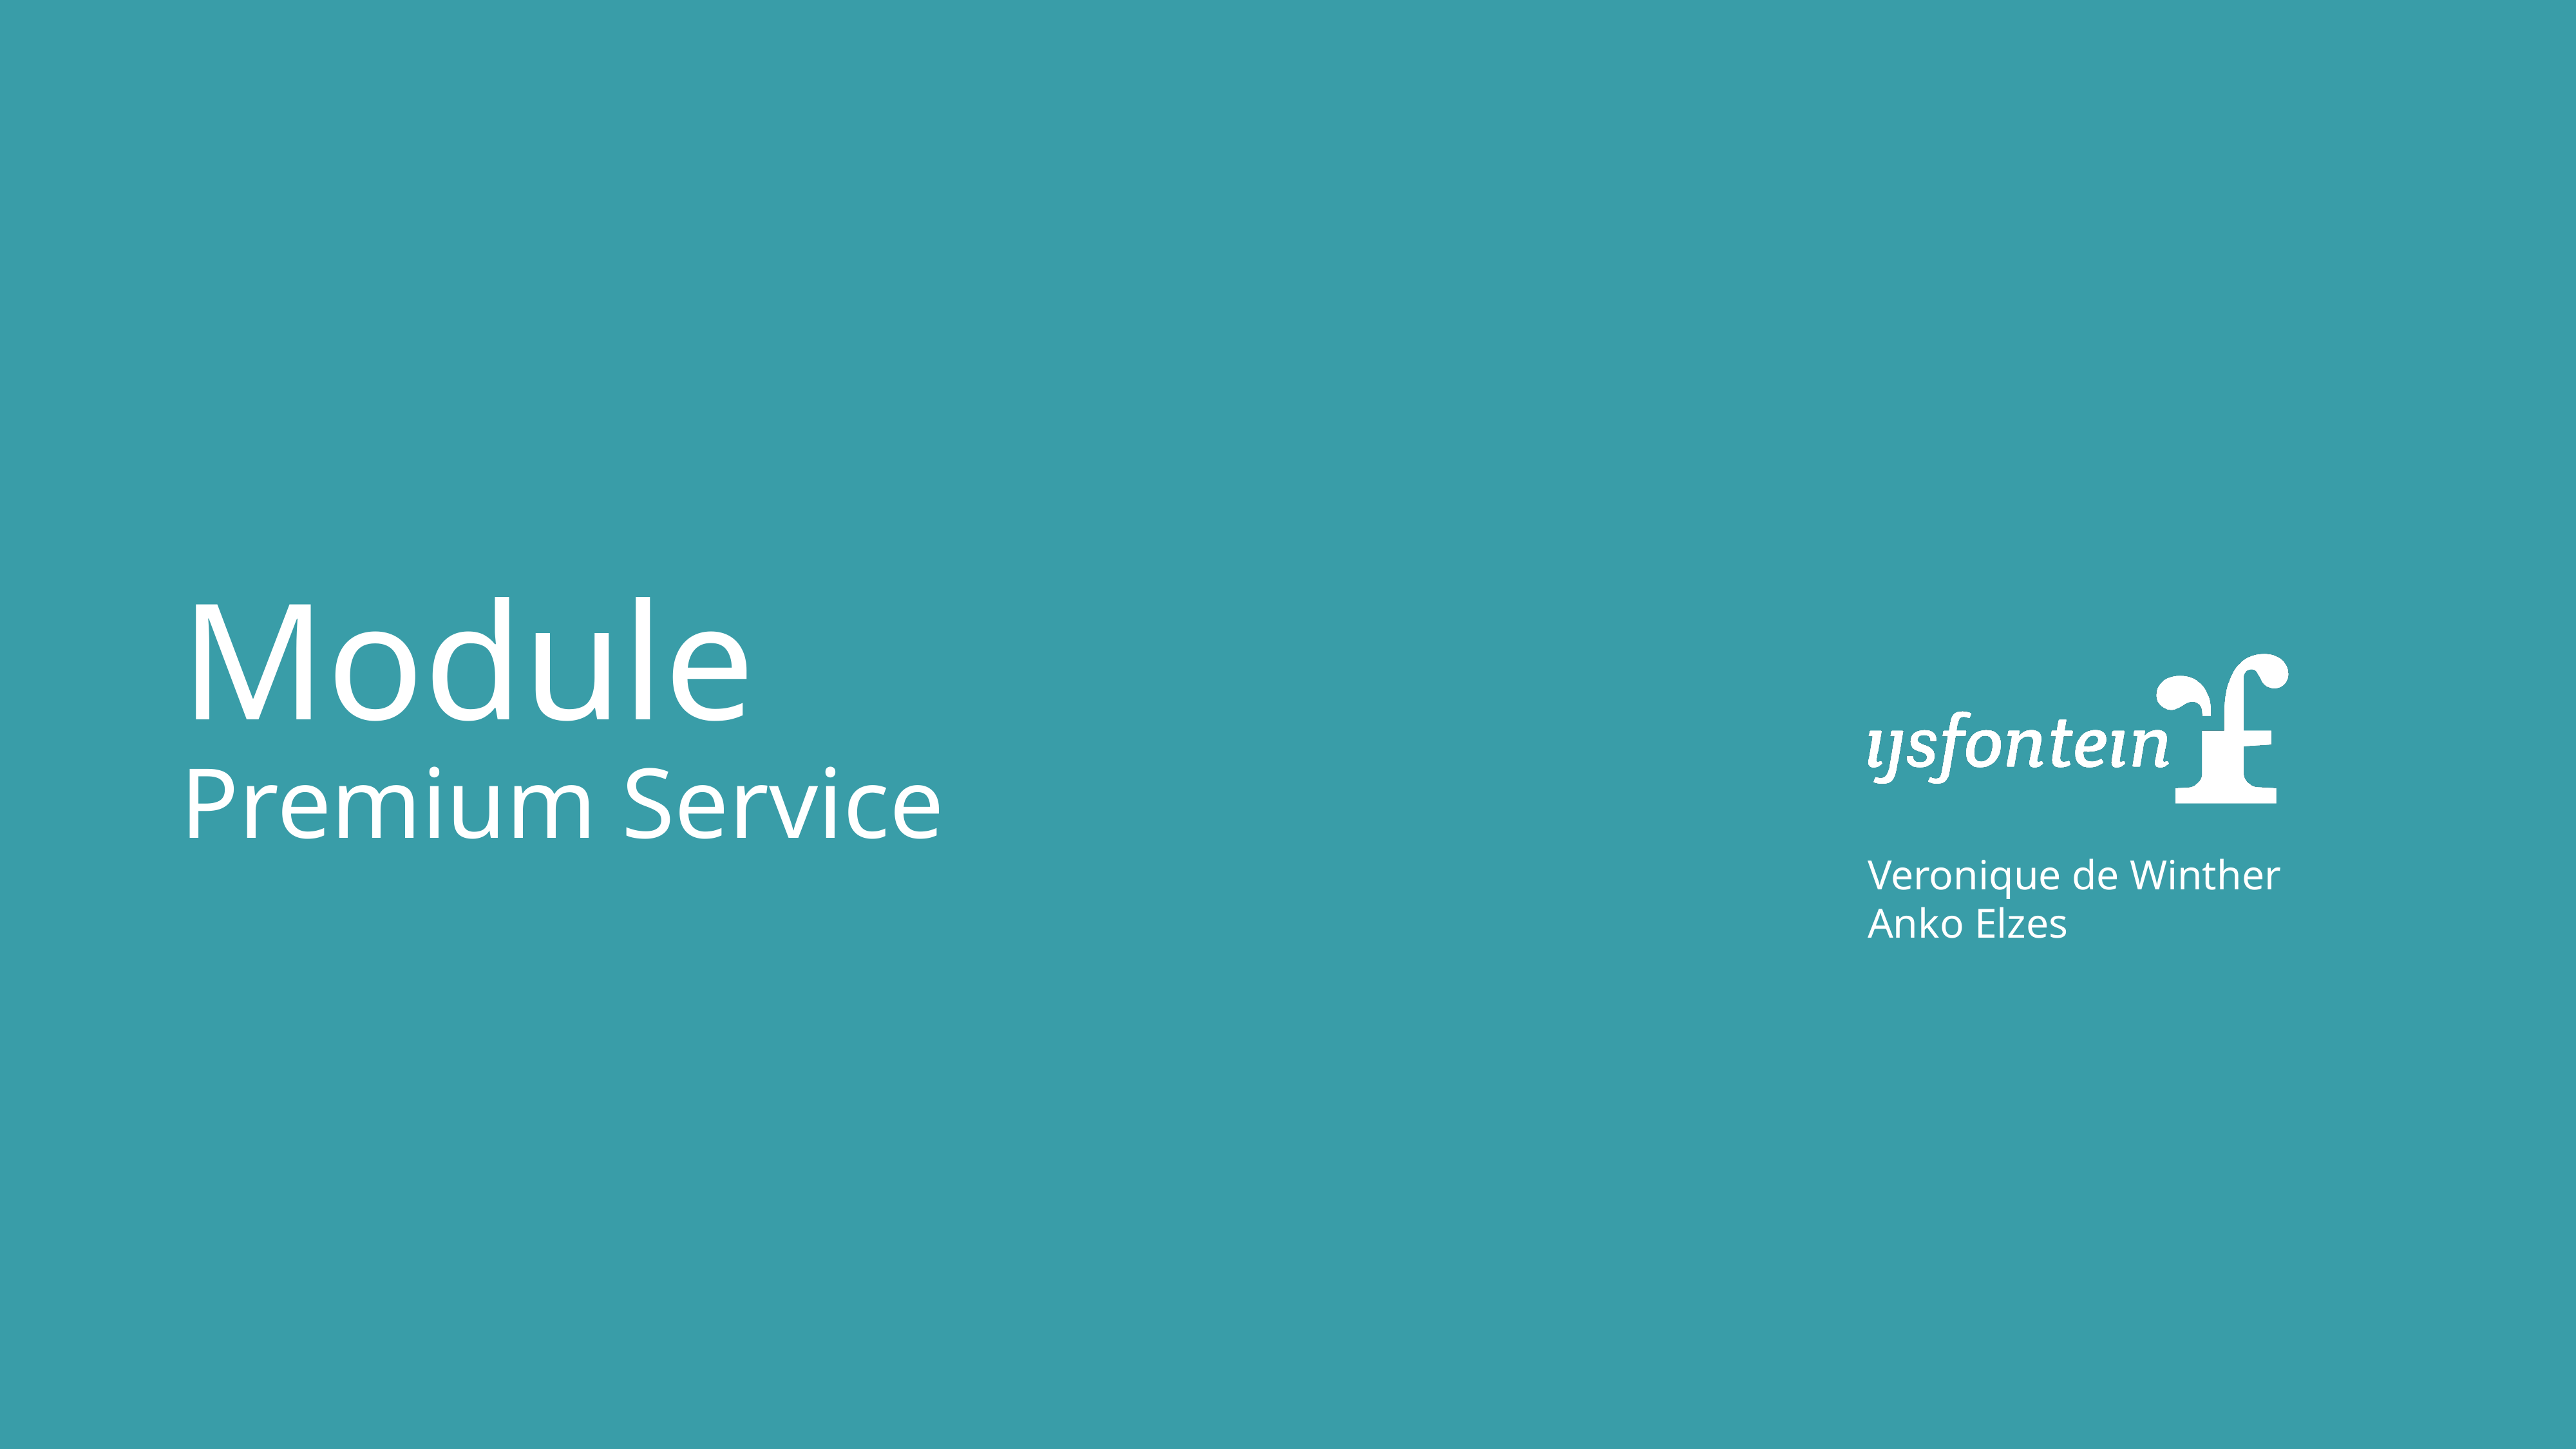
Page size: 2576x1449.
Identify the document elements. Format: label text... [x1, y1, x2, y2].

text_box Module Premium Service [176, 576, 1903, 873]
picture [1868, 653, 2289, 804]
text_box Veronique de Winther Anko Elzes [1862, 844, 2576, 951]
